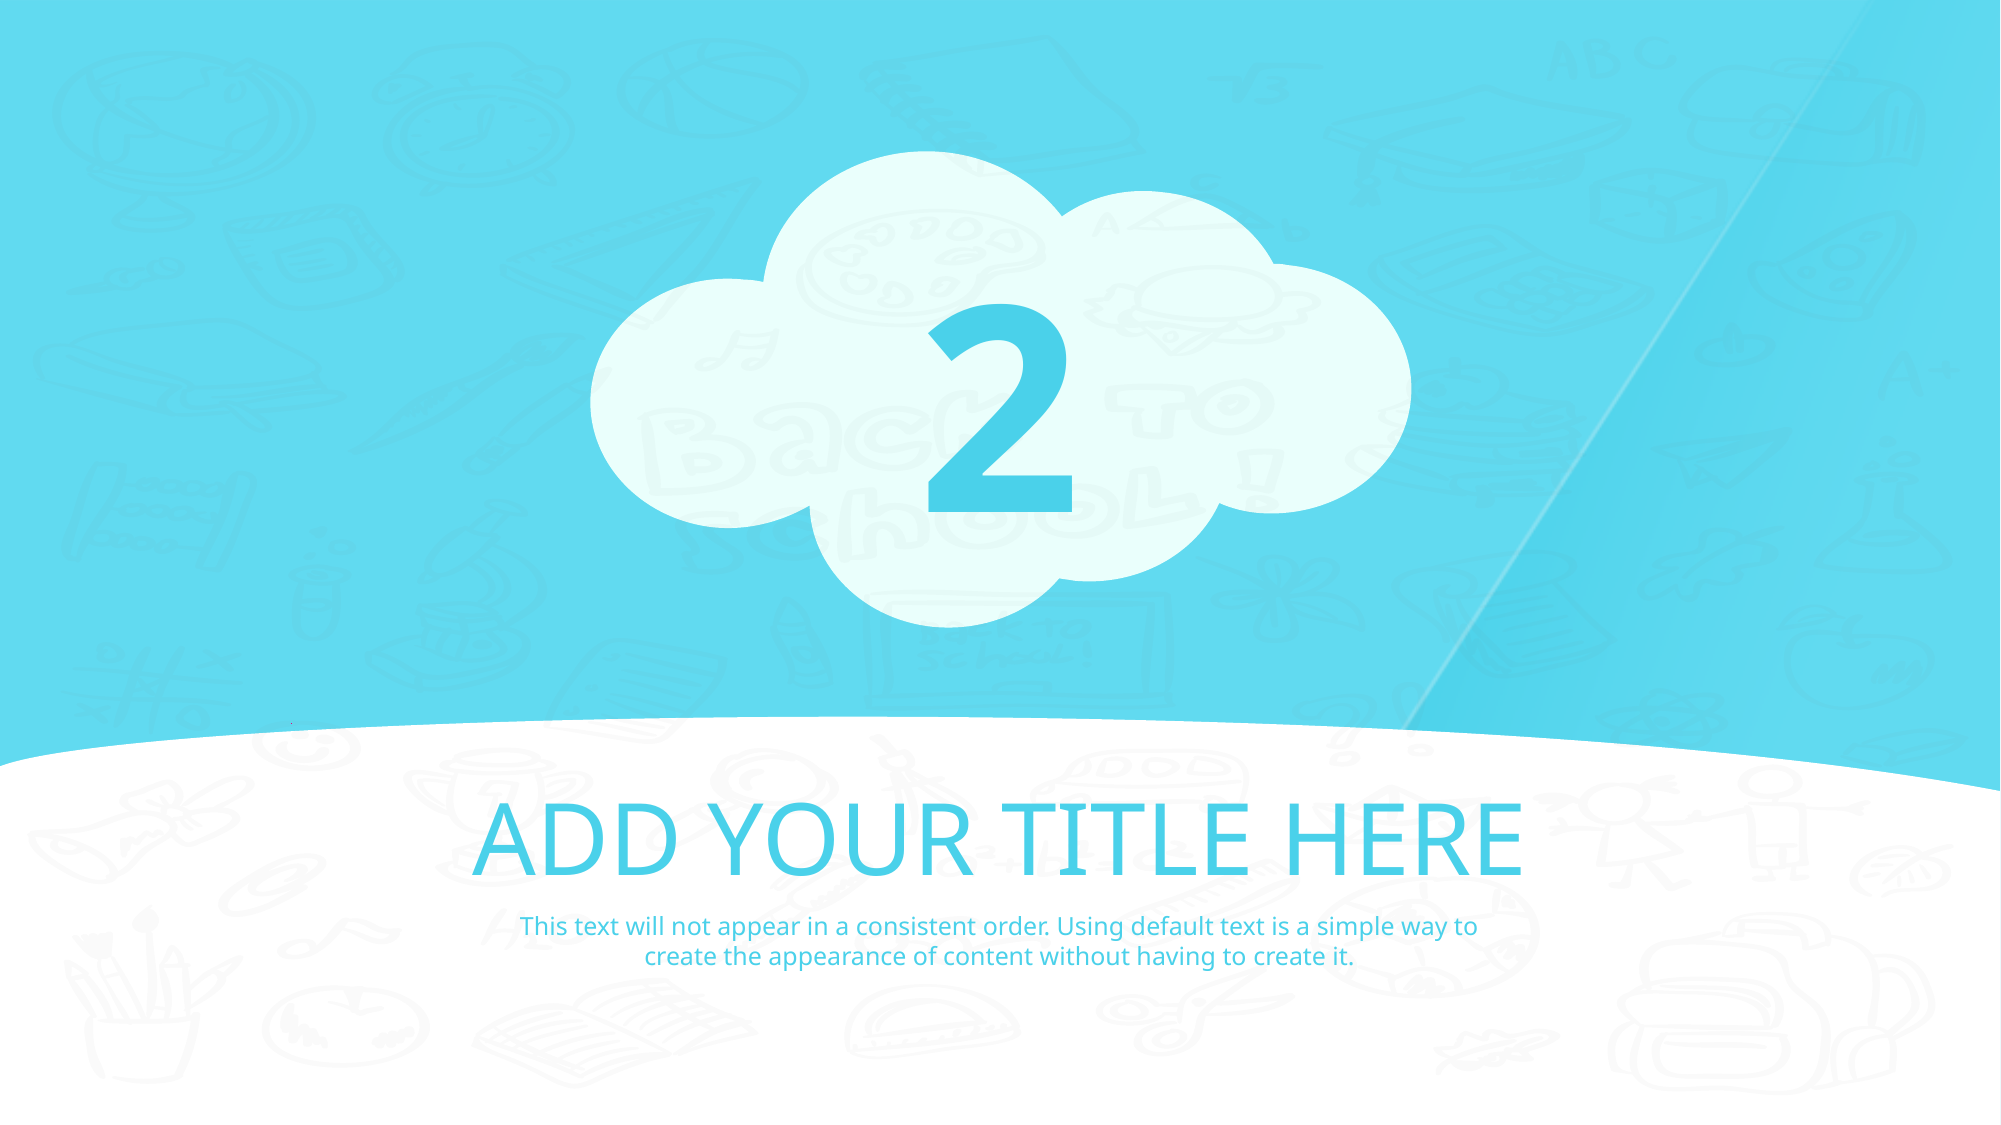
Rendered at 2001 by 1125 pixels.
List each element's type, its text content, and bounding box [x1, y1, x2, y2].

text_box This text will not appear in a consistent order. Using default text is a simple way to create the appearance of content without having to create it. [500, 903, 1500, 978]
picture [0, 0, 2001, 1125]
list 2 [752, 222, 1247, 573]
title ADD YOUR TITLE HERE [137, 727, 1863, 905]
